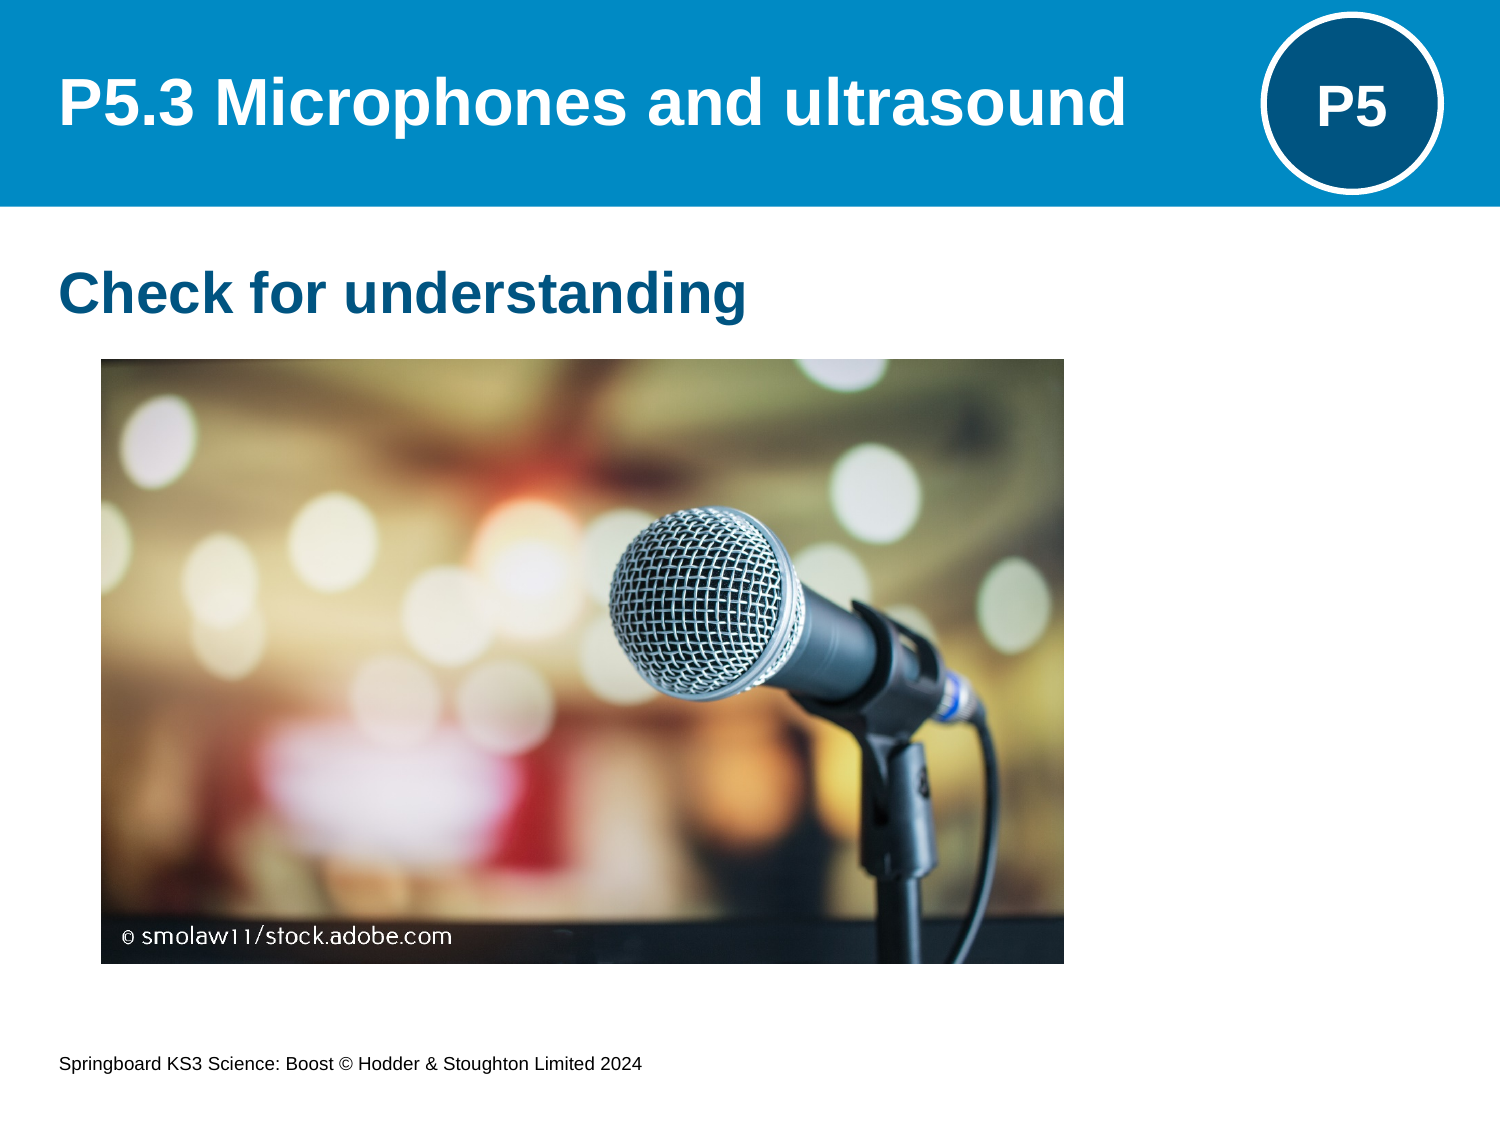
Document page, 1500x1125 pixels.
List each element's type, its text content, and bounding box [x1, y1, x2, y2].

text_box Check for understanding [58, 247, 1441, 455]
picture [101, 359, 1064, 964]
text_box P5 [1262, 13, 1442, 193]
title P5.3 Microphones and ultrasound [59, 0, 1240, 207]
picture [1283, 162, 1293, 172]
picture [1411, 34, 1421, 44]
footer Springboard KS3 Science: Boost © Hodder & Stoughton Limited 2024 [59, 1033, 680, 1094]
